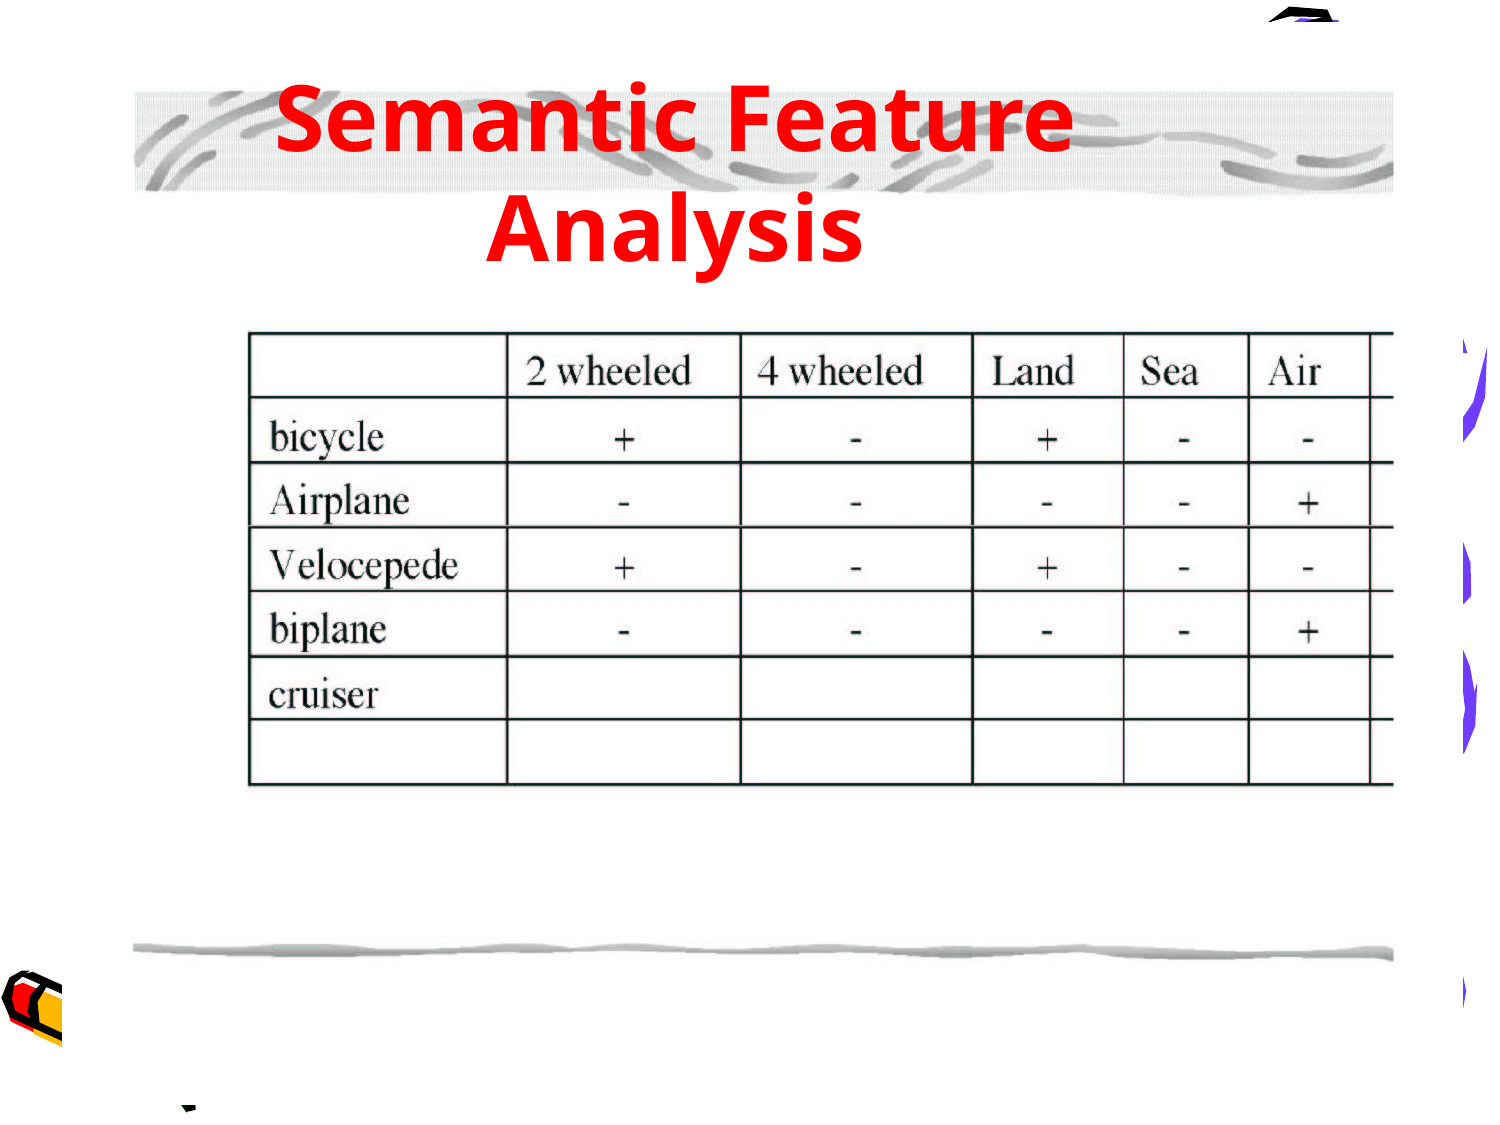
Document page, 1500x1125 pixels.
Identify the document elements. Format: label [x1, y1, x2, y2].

list [62, 22, 1463, 1105]
